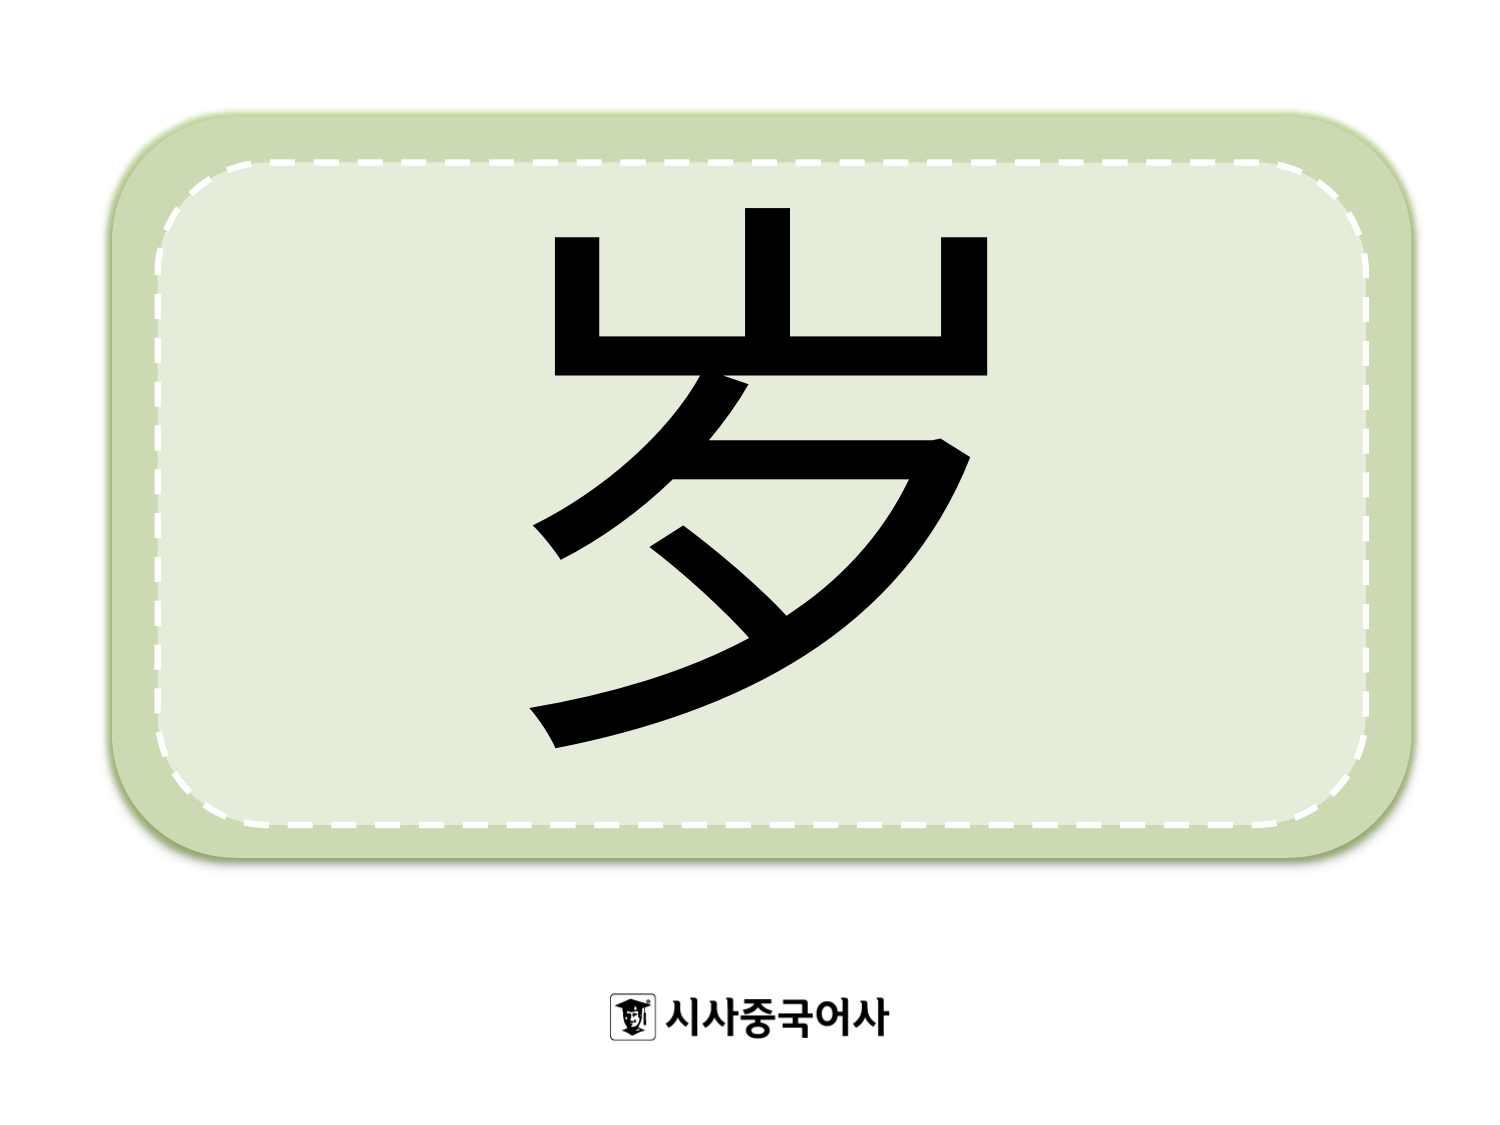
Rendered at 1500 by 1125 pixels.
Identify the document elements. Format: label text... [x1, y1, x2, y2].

picture [602, 987, 898, 1047]
text_box 岁 [162, 137, 1371, 800]
